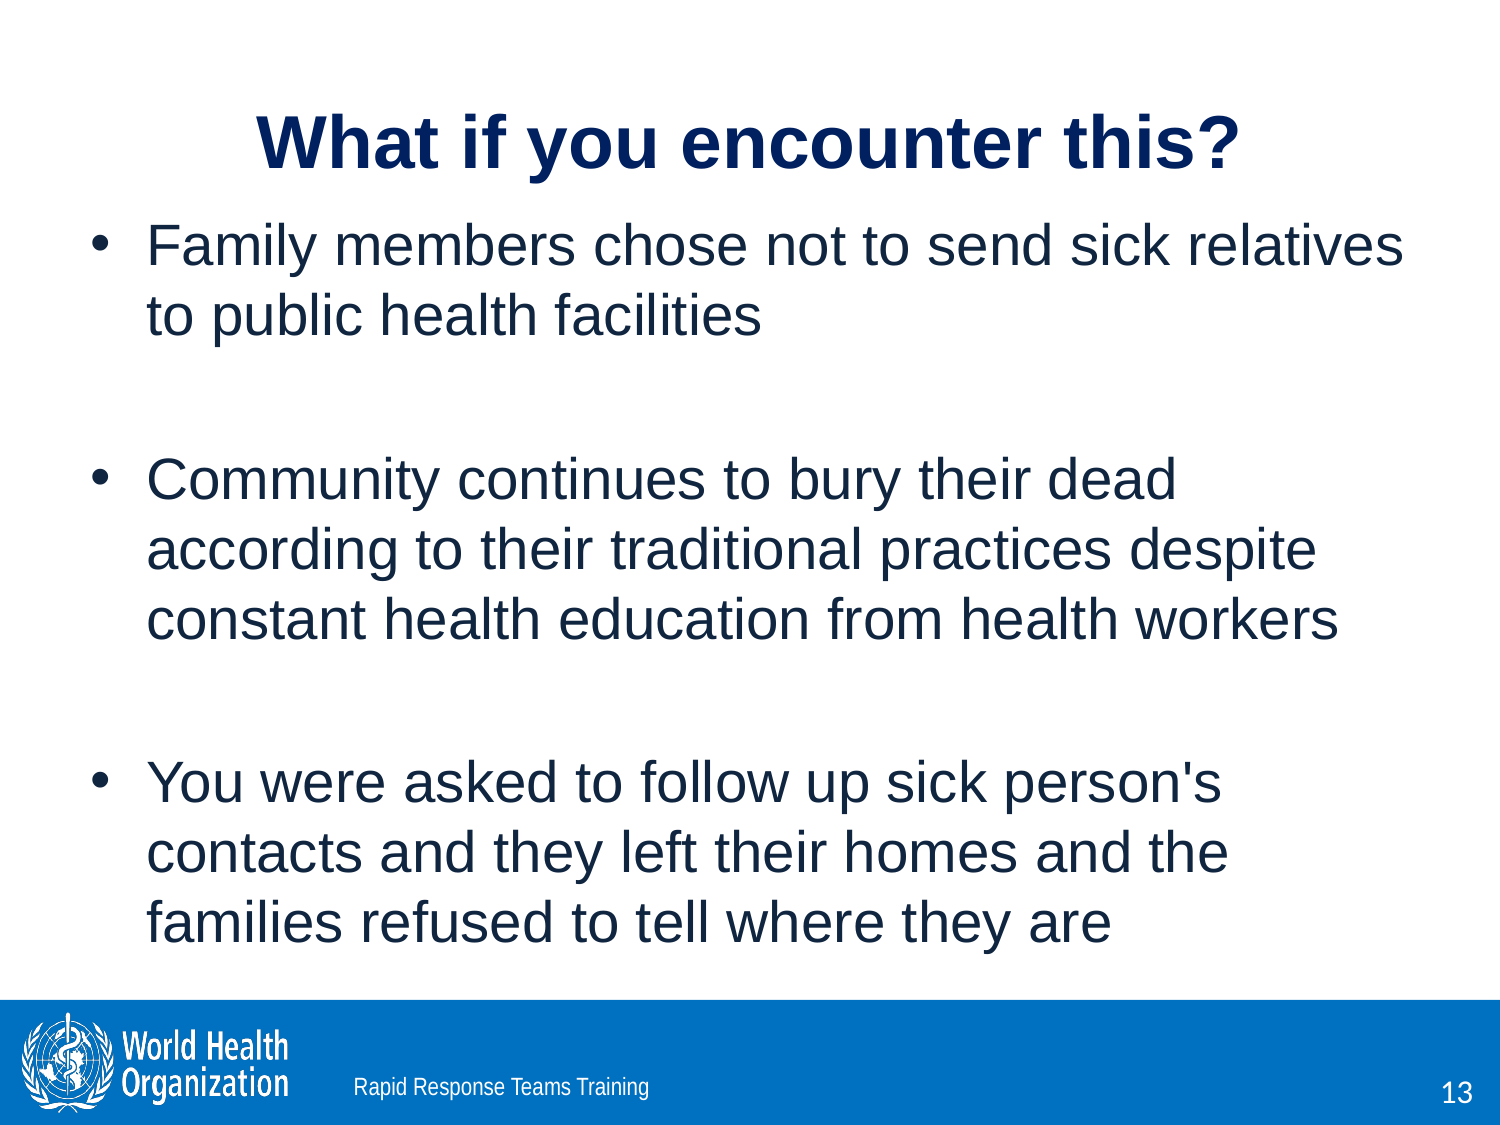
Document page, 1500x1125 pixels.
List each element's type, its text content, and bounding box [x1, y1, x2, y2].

title What if you encounter this? [75, 45, 1425, 200]
list Family members chose not to send sick relatives to public health facilities Community continues to bury their dead according to their traditional practices despite constant health education from health workers You were asked to follow up sick person's contacts and they left their homes and the families refused to tell where they are [75, 200, 1425, 943]
picture [21, 1012, 288, 1113]
